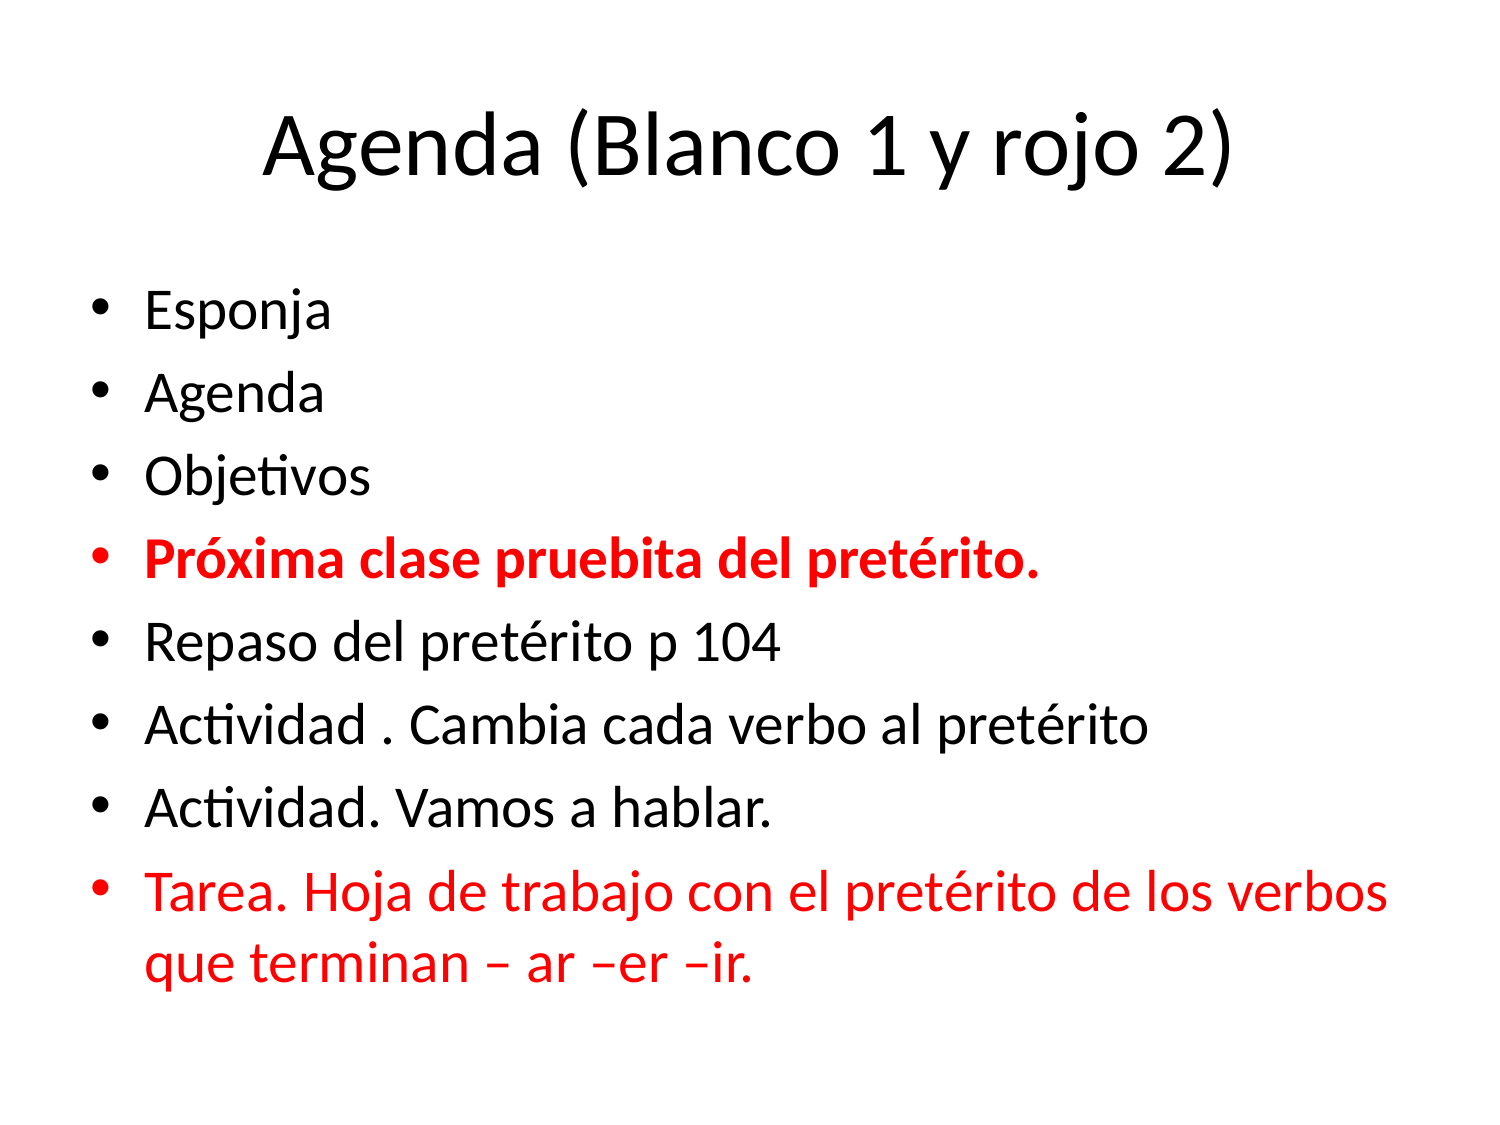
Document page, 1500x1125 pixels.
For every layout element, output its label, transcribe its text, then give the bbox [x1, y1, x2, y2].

list Esponja Agenda Objetivos Próxima clase pruebita del pretérito. Repaso del pretérito p 104 Actividad . Cambia cada verbo al pretérito Actividad. Vamos a hablar. Tarea. Hoja de trabajo con el pretérito de los verbos que terminan – ar –er –ir. [75, 262, 1425, 1005]
title Agenda (Blanco 1 y rojo 2) [75, 45, 1425, 233]
